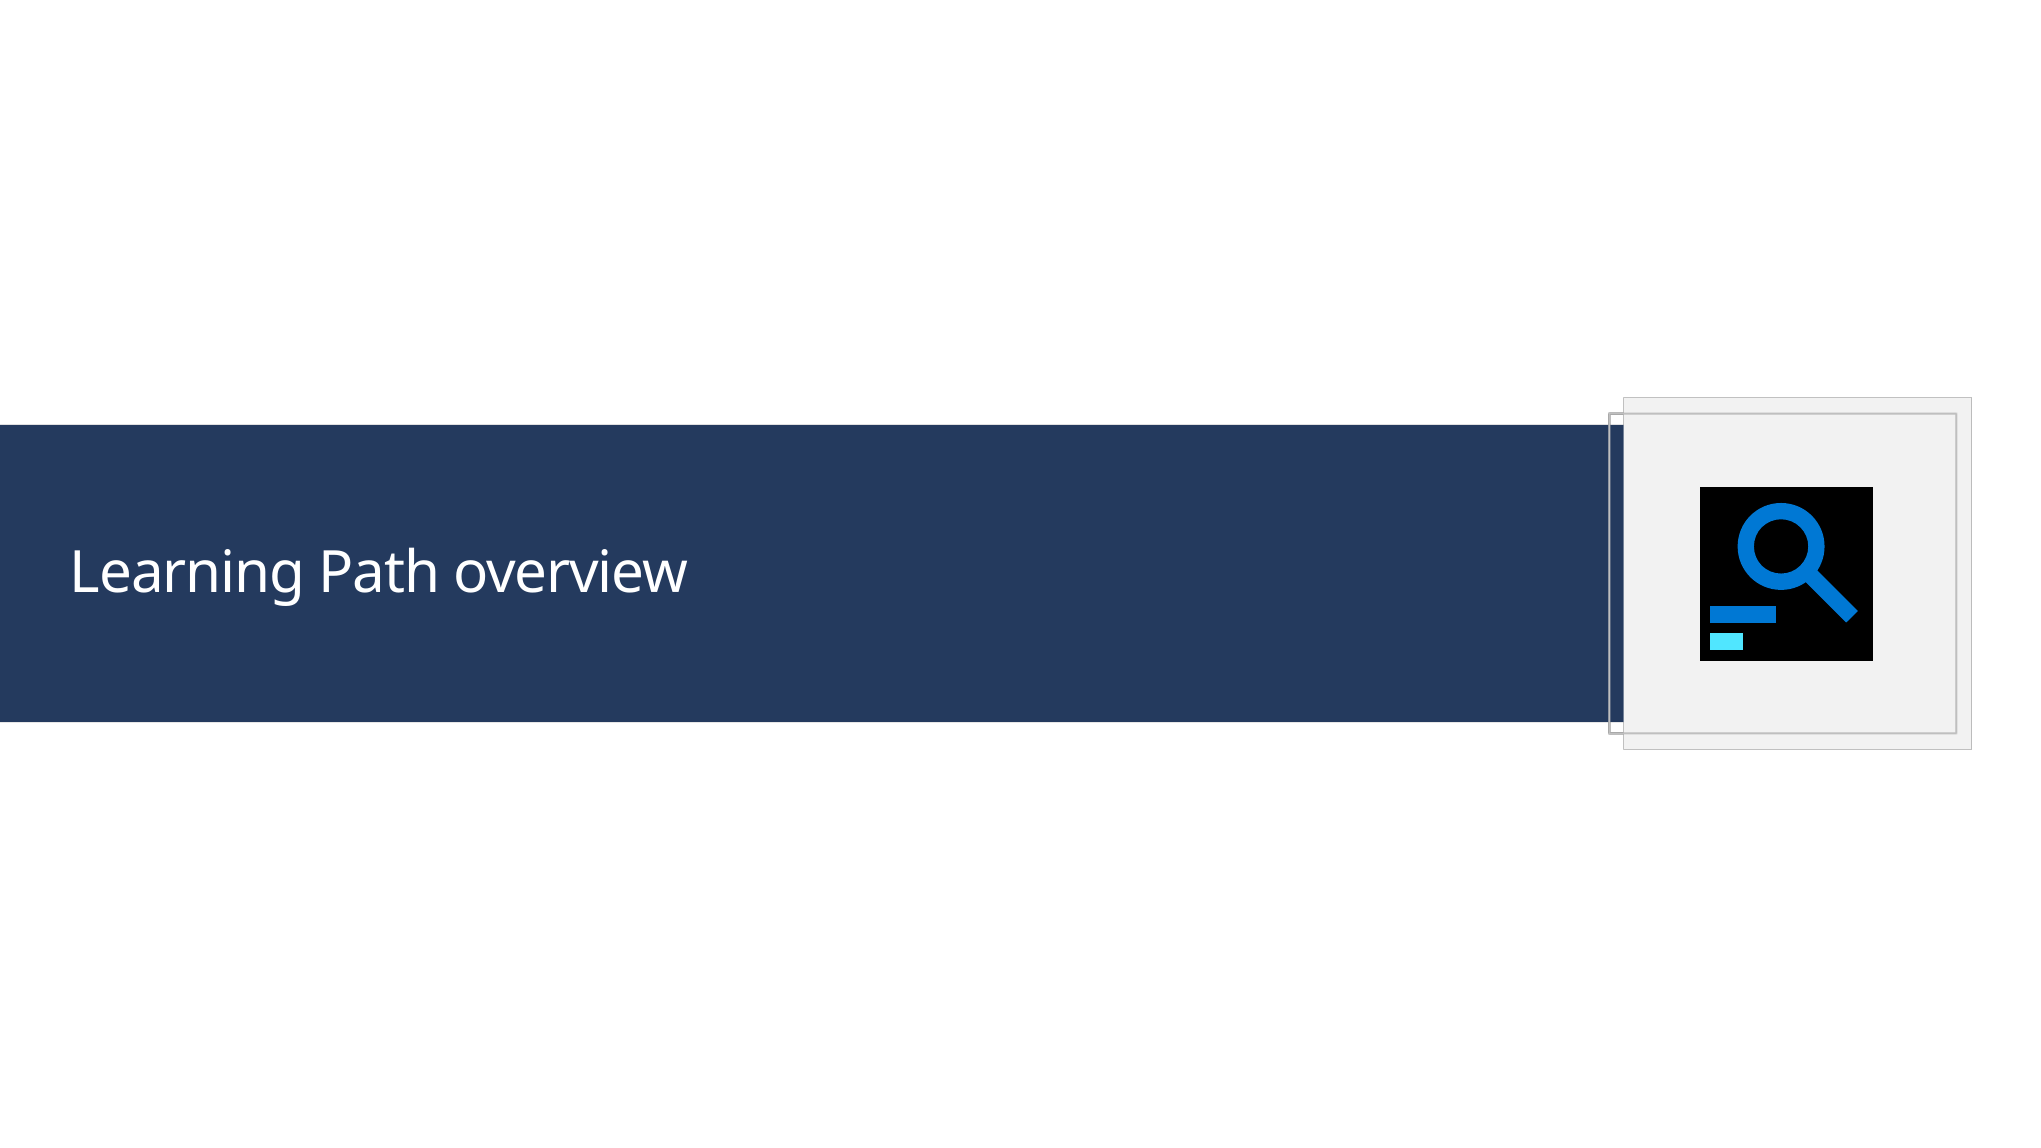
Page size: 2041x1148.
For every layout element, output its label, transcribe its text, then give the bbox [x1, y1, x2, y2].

title Learning Path overview [70, 541, 1586, 606]
picture [0, 0, 2041, 1148]
